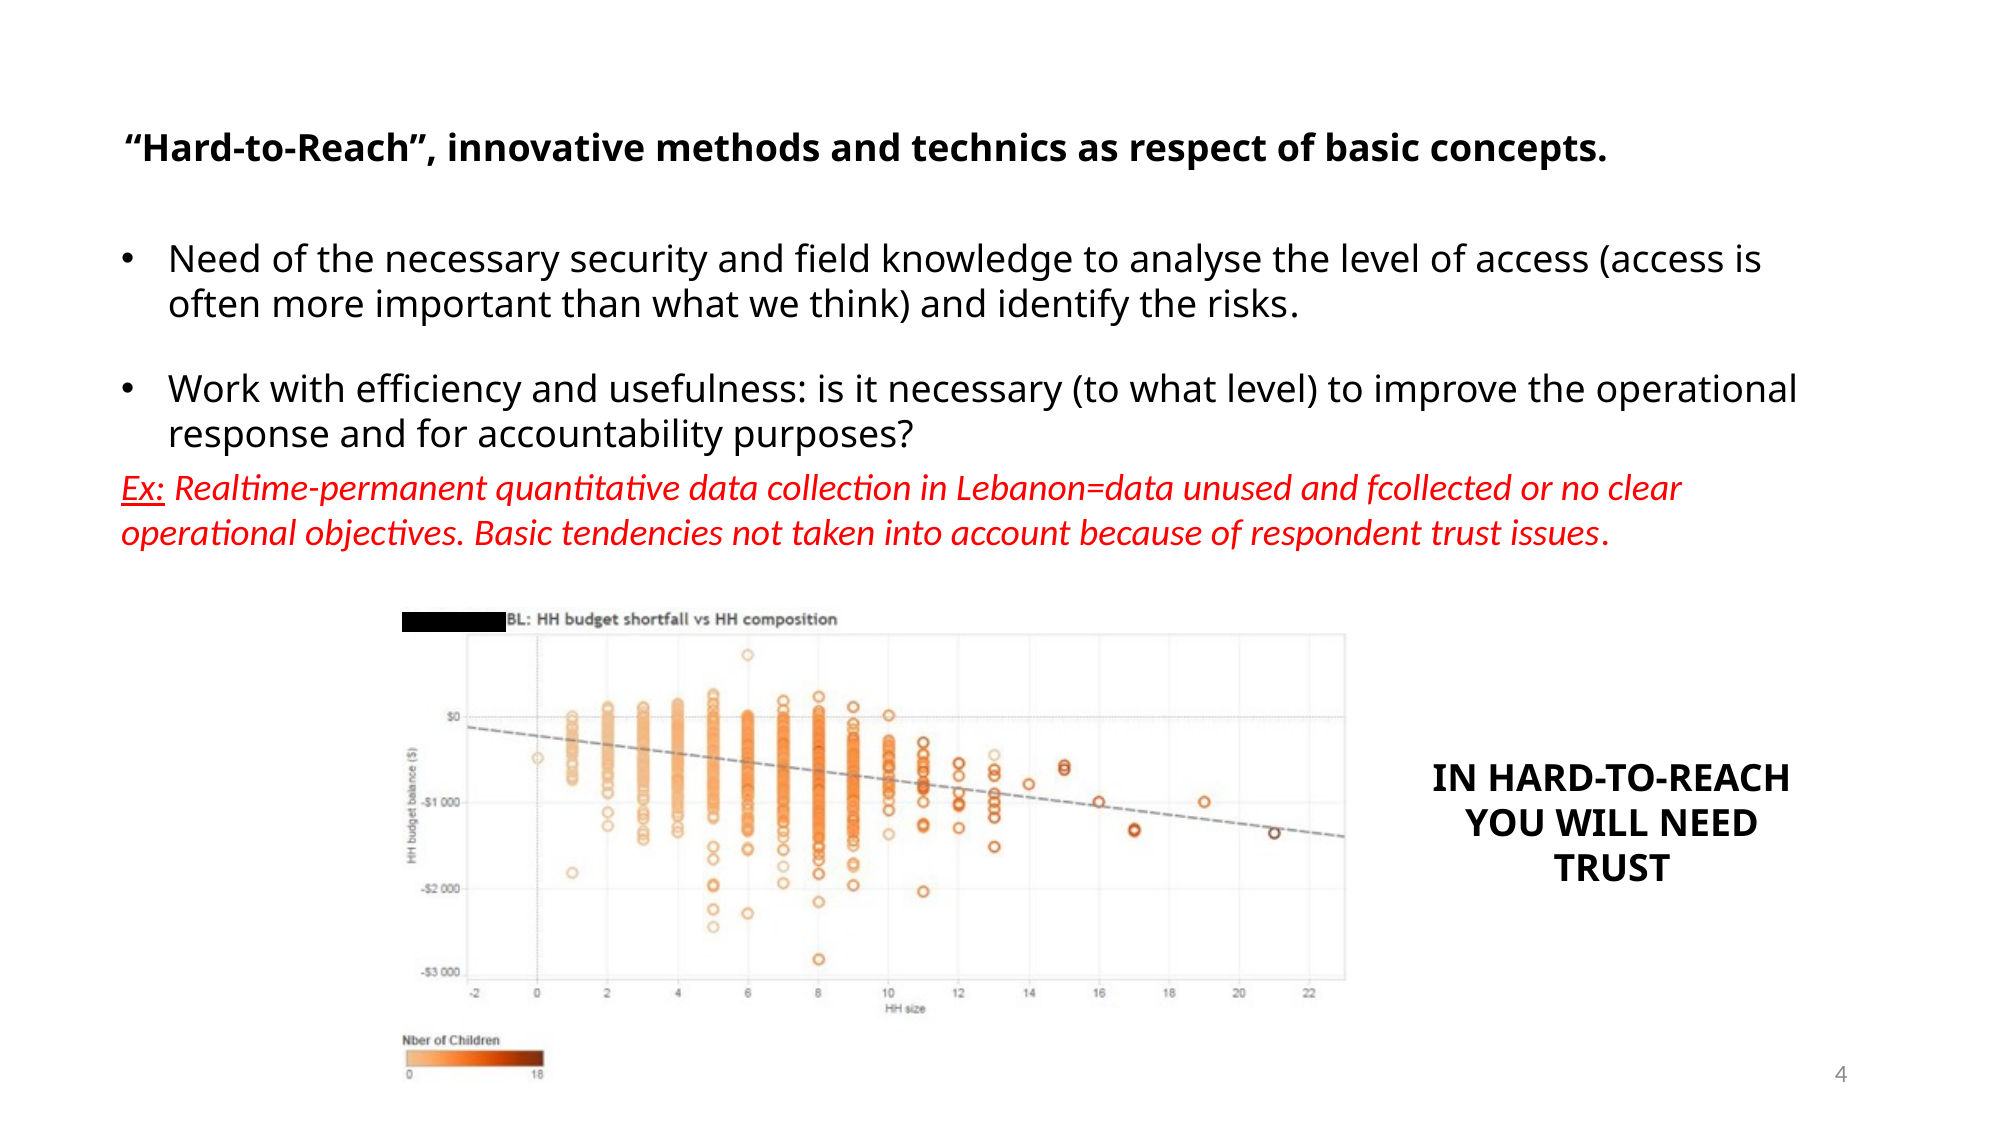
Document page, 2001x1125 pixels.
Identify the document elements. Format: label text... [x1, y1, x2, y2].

text_box Ex: Realtime-permanent quantitative data collection in Lebanon=data unused and fcollected or no clear operational objectives. Basic tendencies not taken into account because of respondent trust issues. [106, 455, 1878, 786]
text_box “Hard-to-Reach”, innovative methods and technics as respect of basic concepts. [110, 116, 1625, 176]
text_box IN HARD-TO-REACH YOU WILL NEED TRUST [1406, 746, 1818, 942]
text_box Need of the necessary security and field knowledge to analyse the level of access (access is often more important than what we think) and identify the risks. [106, 227, 1878, 333]
slide_number 4 [1412, 1042, 1863, 1103]
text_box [402, 607, 1348, 1084]
text_box Work with efficiency and usefulness: is it necessary (to what level) to improve the operational response and for accountability purposes? [106, 357, 1878, 455]
